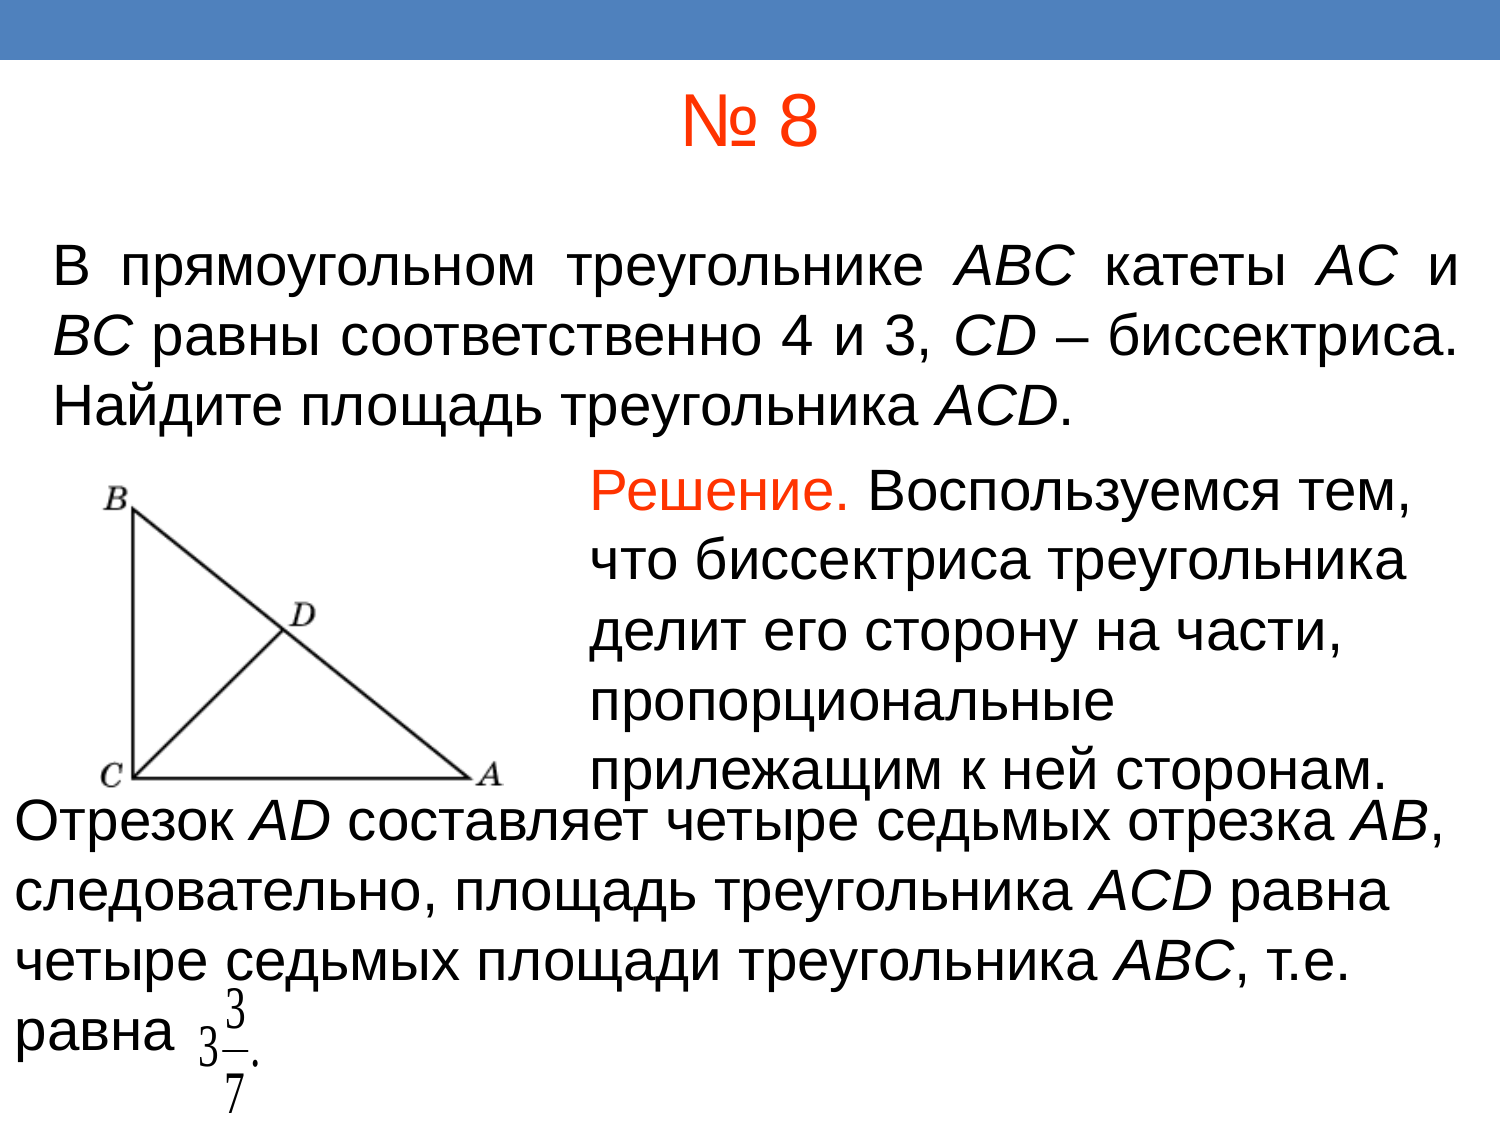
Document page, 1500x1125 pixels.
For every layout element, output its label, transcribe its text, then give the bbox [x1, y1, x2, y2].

text_box В прямоугольном треугольнике ABC катеты AC и BC равны соответственно 4 и 3, CD – биссектриса. Найдите площадь треугольника AСD. [37, 219, 1475, 445]
text_box Решение. Воспользуемся тем, что биссектриса треугольника делит его сторону на части, пропорциональные прилежащим к ней сторонам. [574, 444, 1475, 771]
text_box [0, 774, 1500, 1125]
picture [100, 479, 504, 774]
title № 8 [112, 24, 1388, 209]
